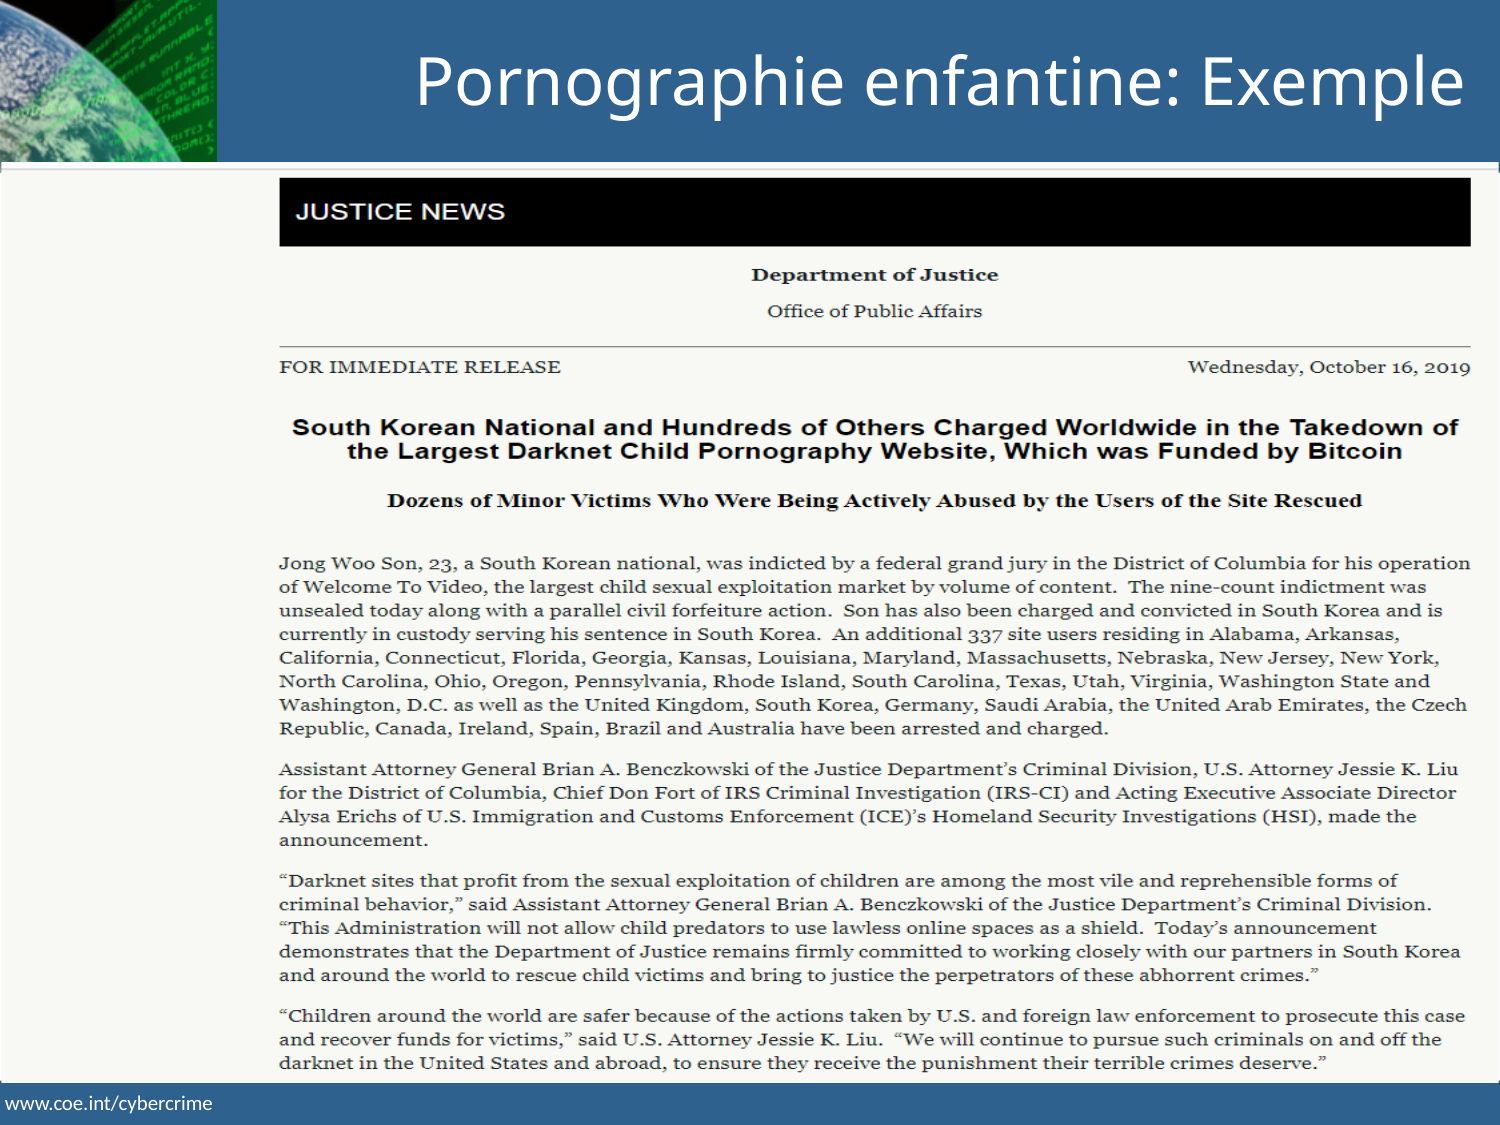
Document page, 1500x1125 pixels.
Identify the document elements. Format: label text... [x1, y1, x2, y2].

picture [0, 0, 1499, 1083]
text_box Pornographie enfantine: Exemple [230, 31, 1483, 126]
